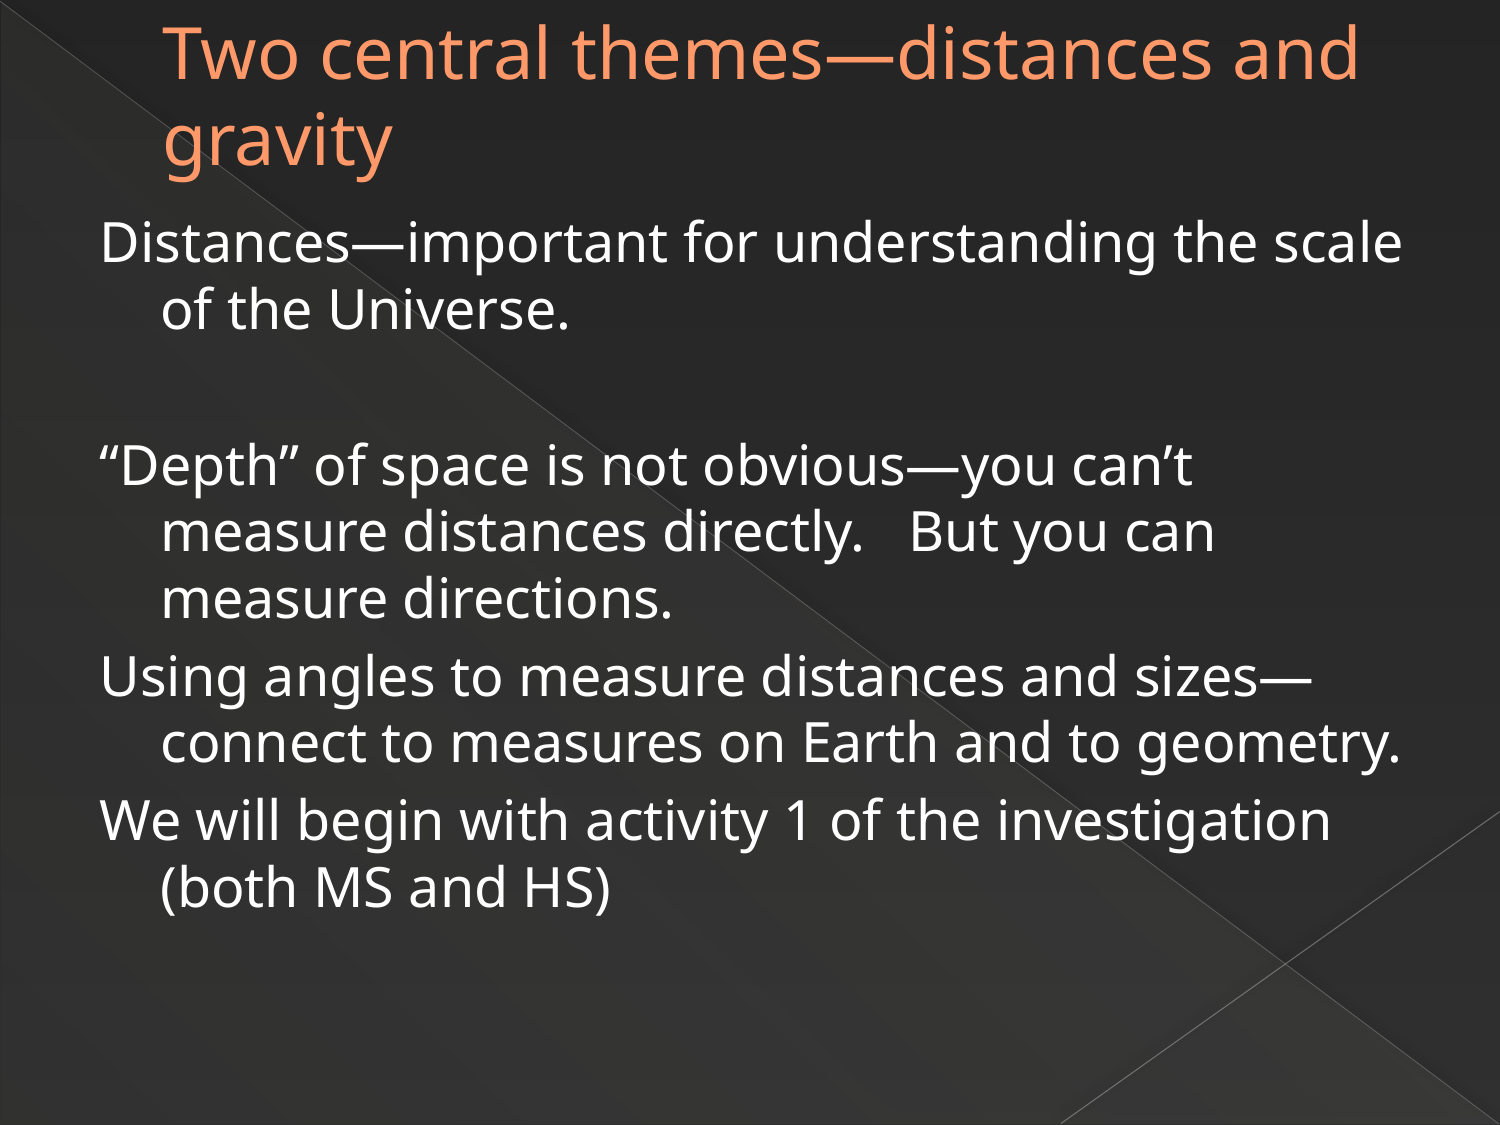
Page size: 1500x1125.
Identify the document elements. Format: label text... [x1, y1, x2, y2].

title Two central themes—distances and gravity [62, 0, 1413, 188]
list Distances—important for understanding the scale of the Universe. “Depth” of space is not obvious—you can’t measure distances directly. But you can measure directions. Using angles to measure distances and sizes—connect to measures on Earth and to geometry. We will begin with activity 1 of the investigation (both MS and HS) [75, 200, 1425, 943]
